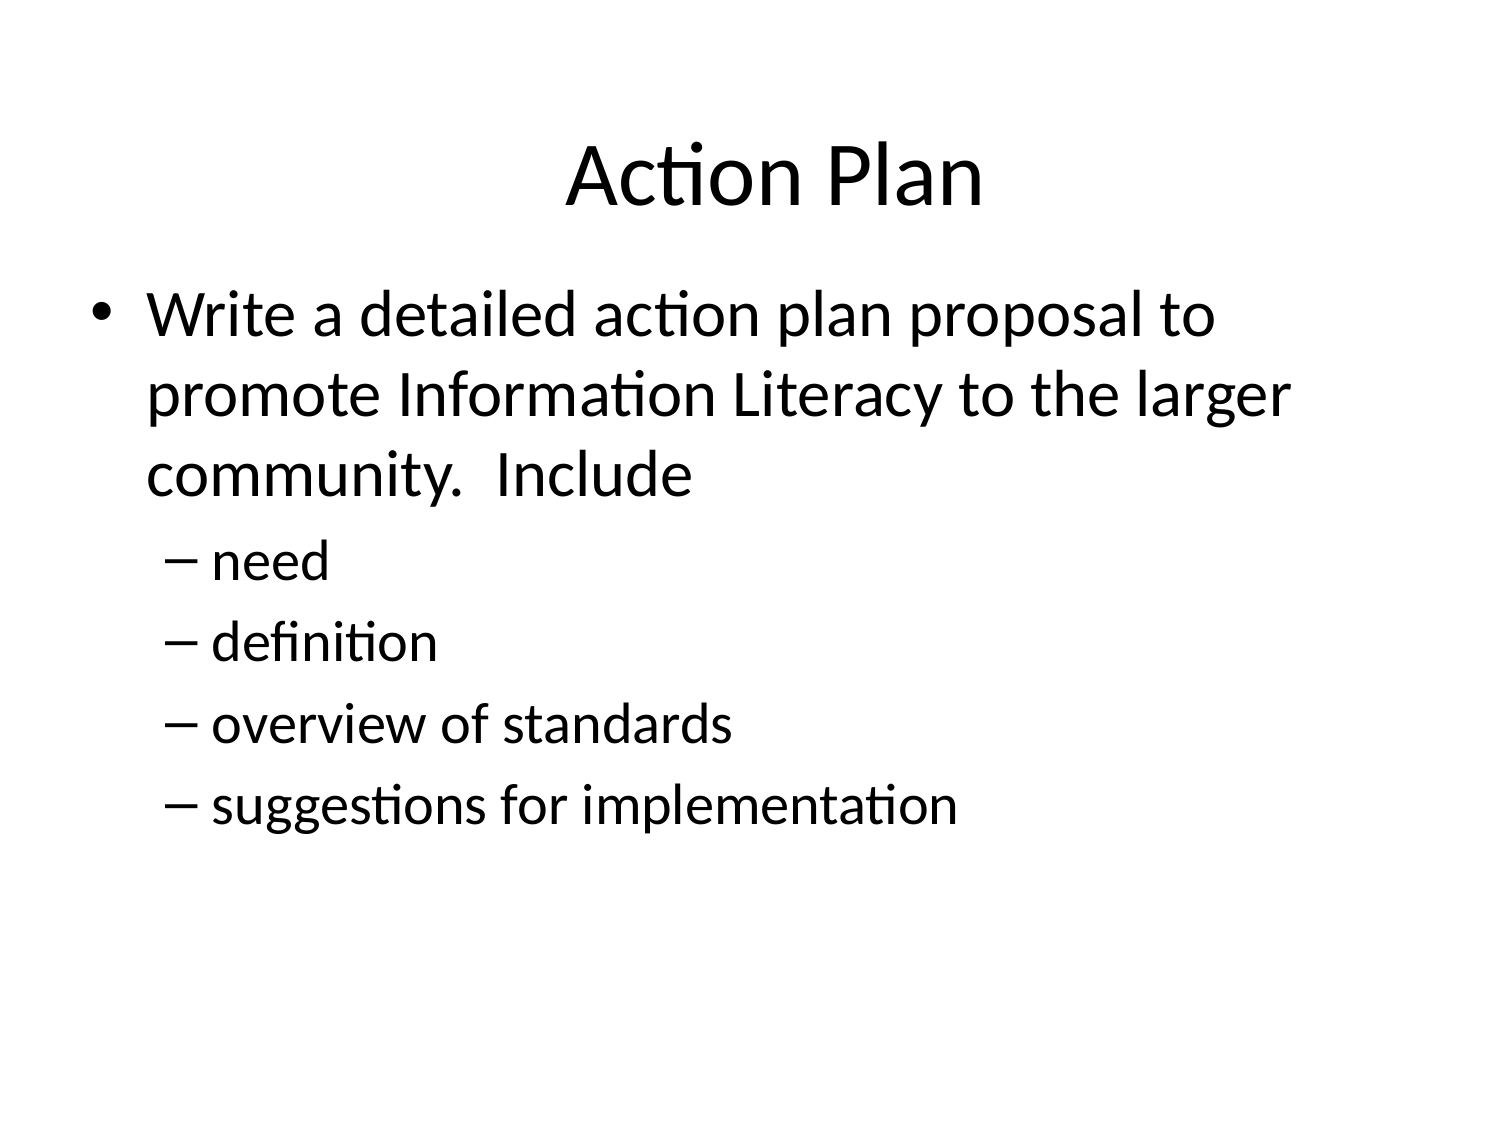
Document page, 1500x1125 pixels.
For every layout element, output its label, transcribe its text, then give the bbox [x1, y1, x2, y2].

title Action Plan [348, 75, 1204, 262]
list Write a detailed action plan proposal to promote Information Literacy to the larger community. Include need definition overview of standards suggestions for implementation [75, 262, 1425, 1005]
